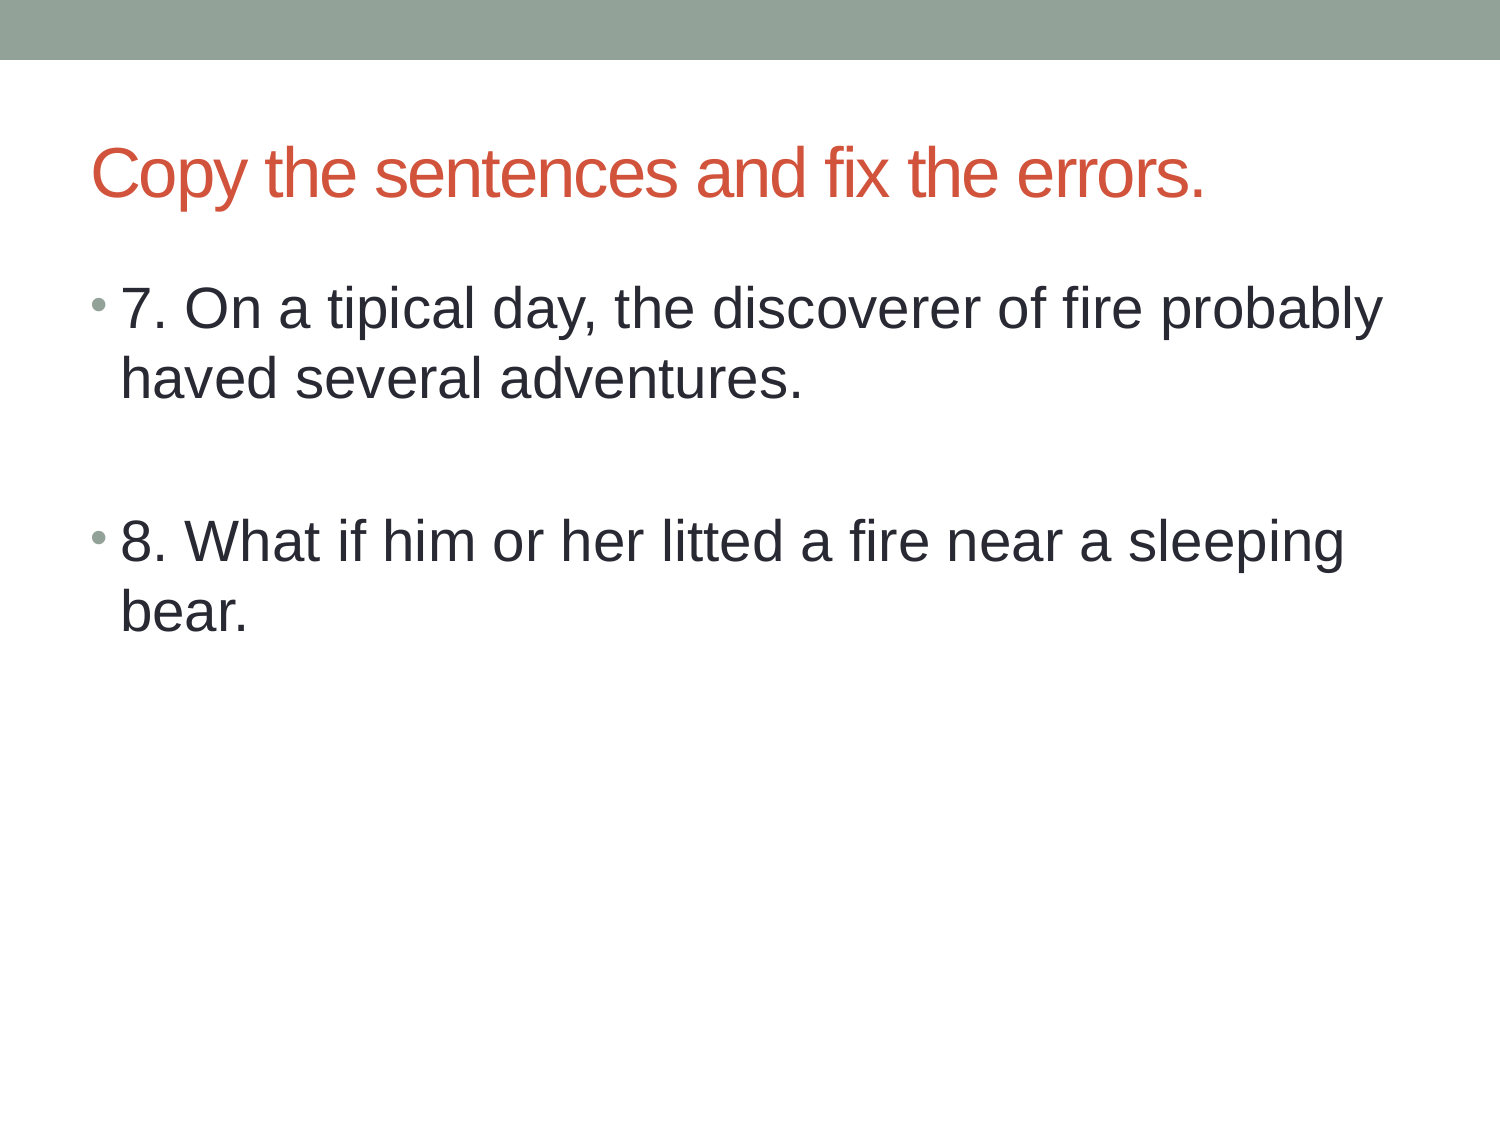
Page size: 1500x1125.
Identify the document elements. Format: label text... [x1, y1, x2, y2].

title Copy the sentences and fix the errors. [75, 87, 1425, 250]
list 7. On a tipical day, the discoverer of fire probably haved several adventures. 8. What if him or her litted a fire near a sleeping bear. [75, 262, 1425, 1063]
